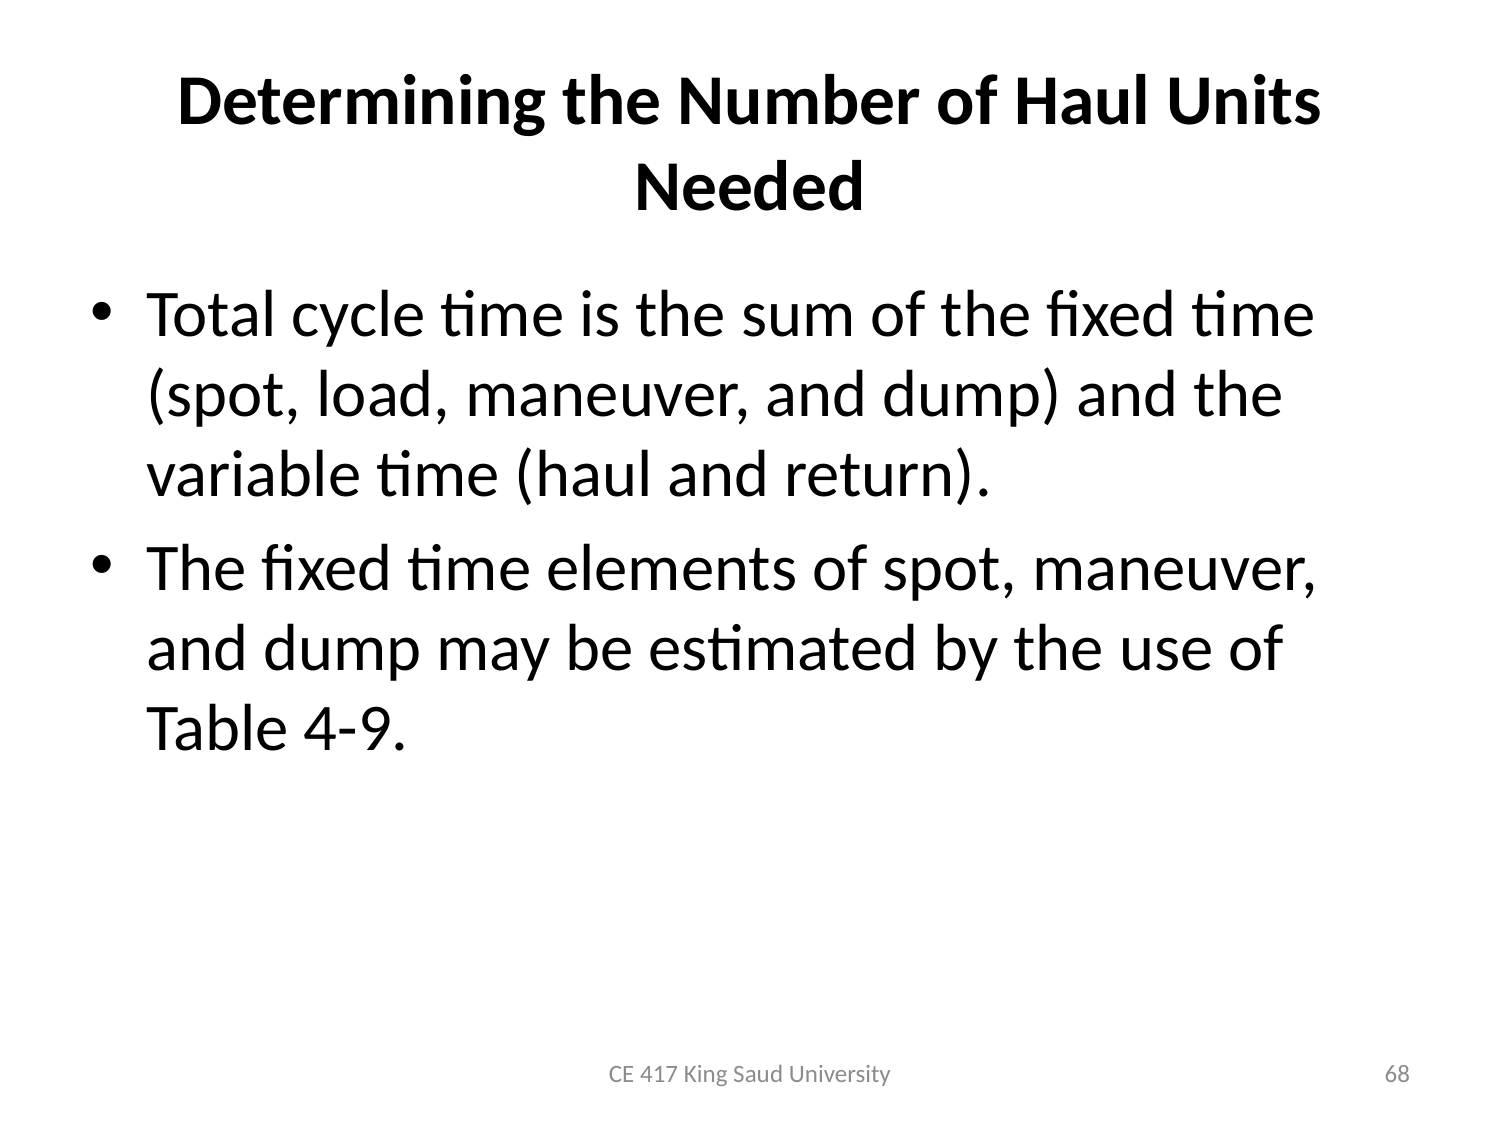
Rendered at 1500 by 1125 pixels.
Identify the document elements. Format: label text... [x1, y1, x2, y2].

footer CE 417 King Saud University [512, 1042, 988, 1103]
title Determining the Number of Haul Units Needed [75, 45, 1425, 233]
slide_number 68 [1074, 1042, 1425, 1103]
list Total cycle time is the sum of the fixed time (spot, load, maneuver, and dump) and the variable time (haul and return). The fixed time elements of spot, maneuver, and dump may be estimated by the use of Table 4-9. [75, 262, 1425, 1005]
